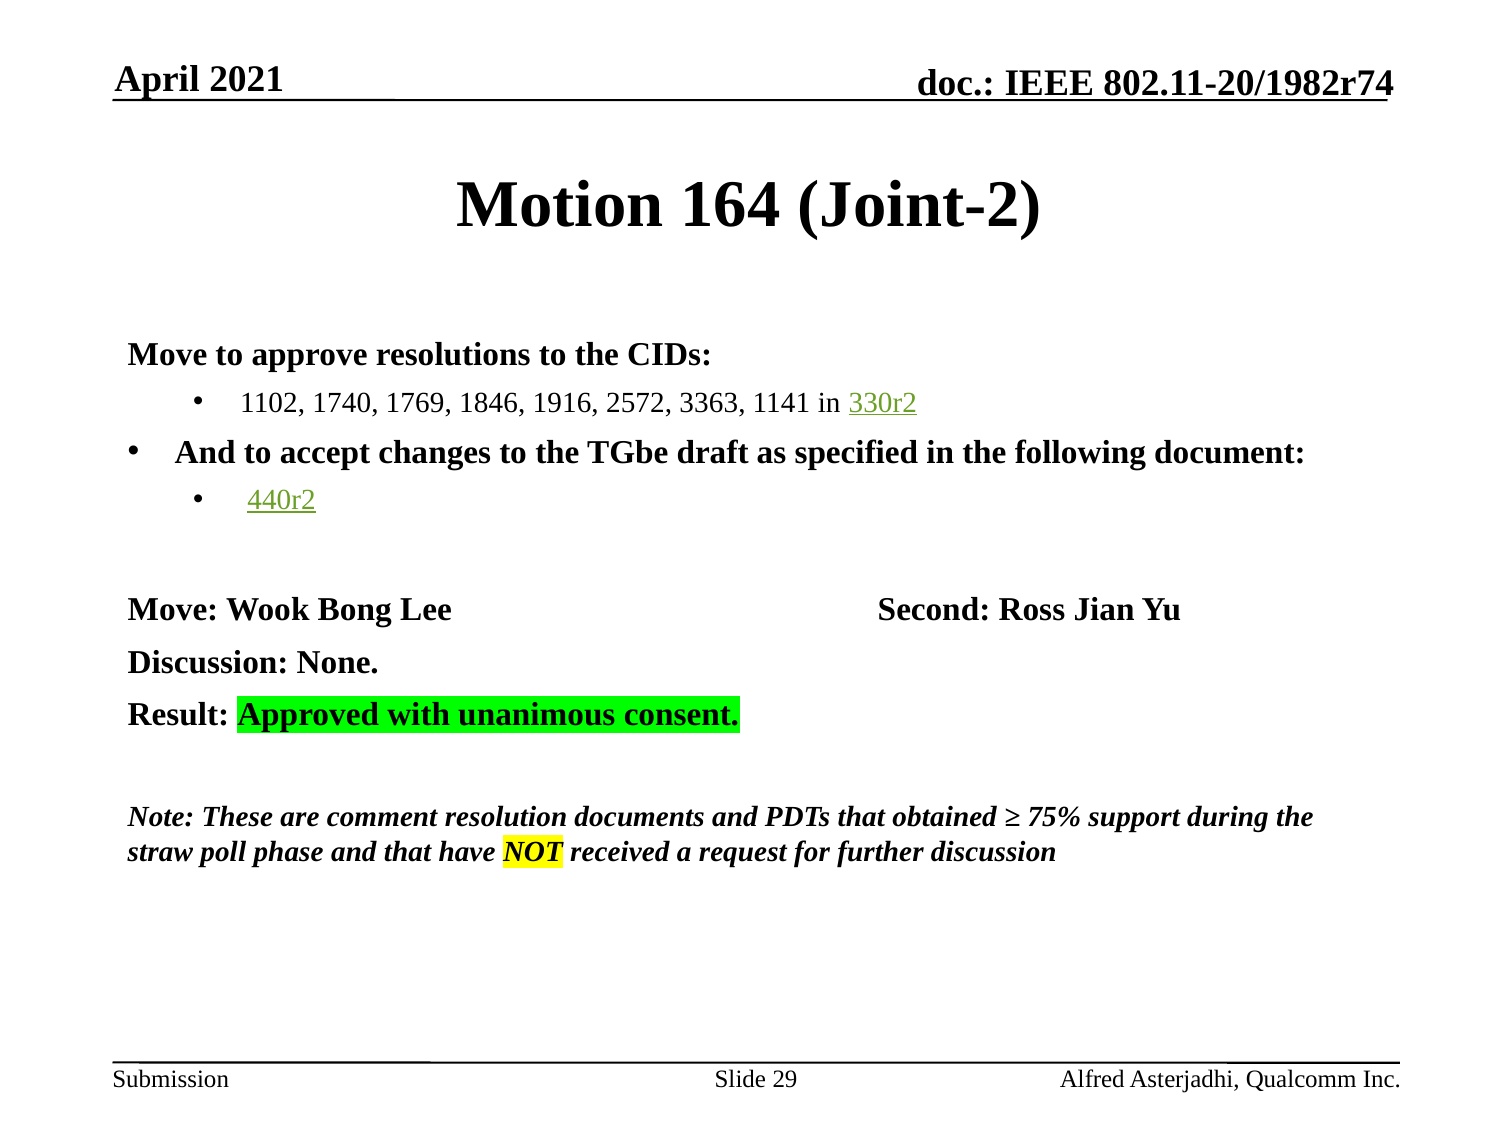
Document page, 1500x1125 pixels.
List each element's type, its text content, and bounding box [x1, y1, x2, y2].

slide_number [114, 54, 423, 100]
slide_number Slide 29 [712, 1061, 800, 1123]
title Motion 164 (Joint-2) [112, 112, 1388, 288]
footer Alfred Asterjadhi, Qualcomm Inc. [878, 1061, 1402, 1093]
list Move to approve resolutions to the CIDs: 1102, 1740, 1769, 1846, 1916, 2572, 3363, 1141 in 330r2 And to accept changes to the TGbe draft as specified in the following document: 440r2 Move: Wook Bong Lee Second: Ross Jian Yu Discussion: None. Result: Approved with unanimous consent. Note: These are comment resolution documents and PDTs that obtained ≥ 75% support during the straw poll phase and that have NOT received a request for further discussion [112, 324, 1388, 1063]
